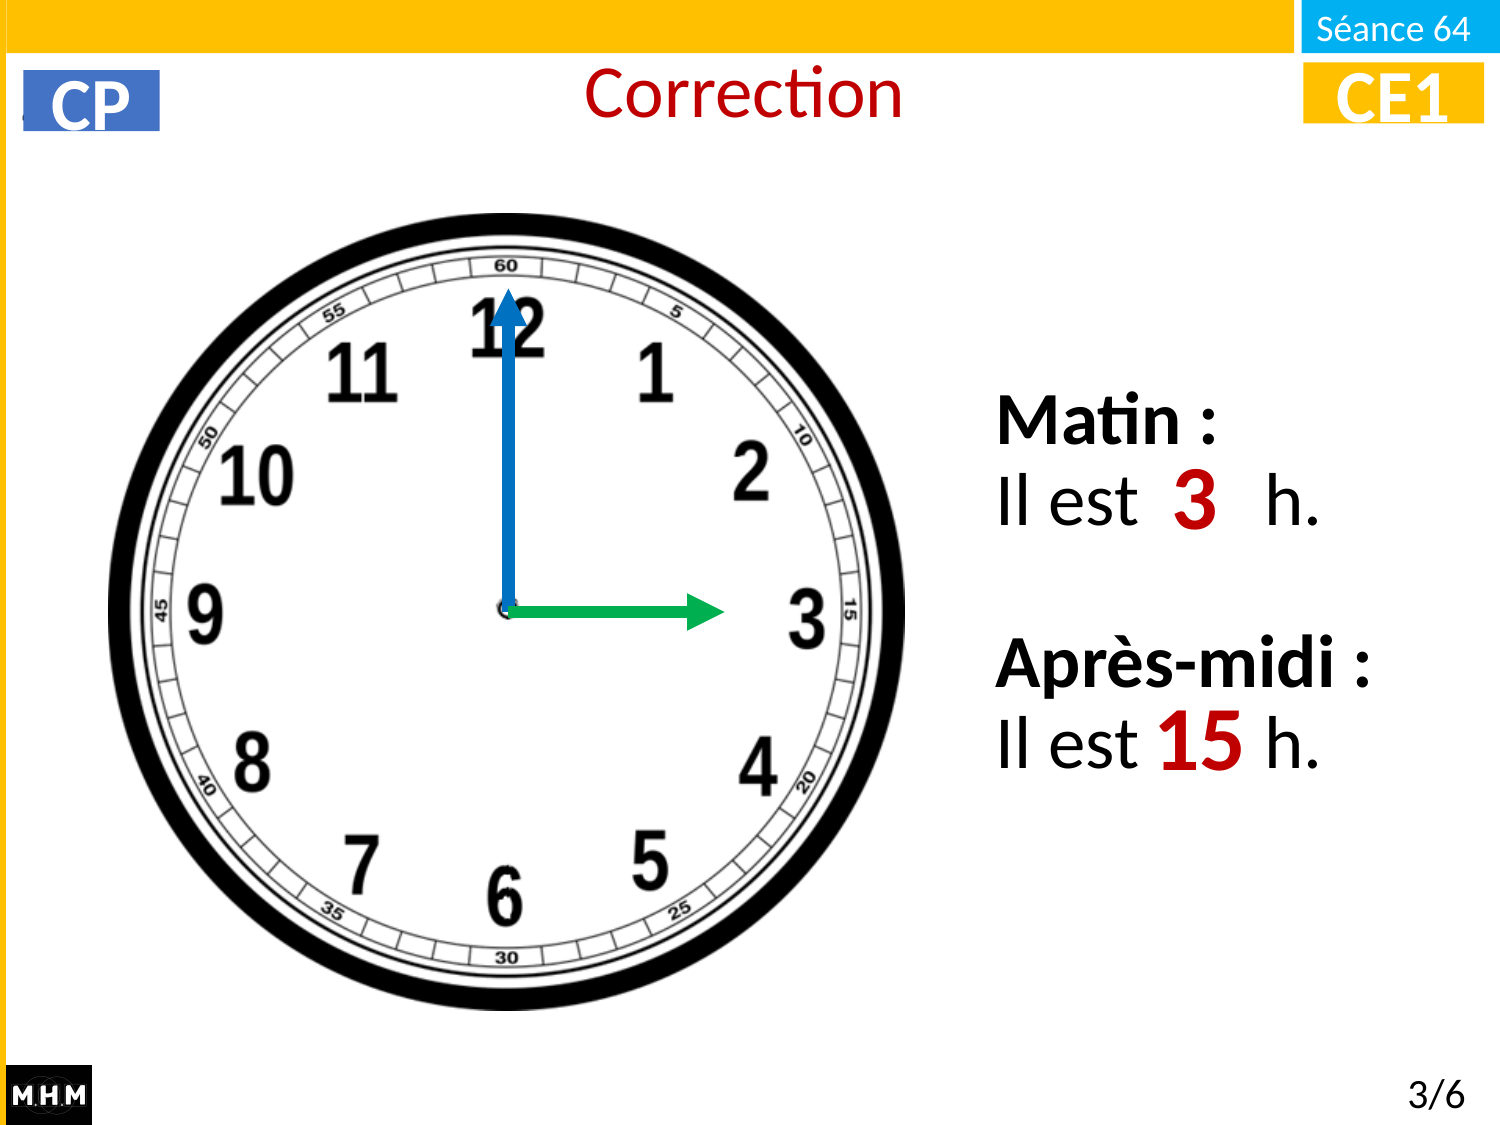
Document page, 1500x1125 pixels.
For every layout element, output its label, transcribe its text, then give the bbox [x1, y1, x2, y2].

picture [108, 213, 905, 1011]
picture [6, 1065, 92, 1125]
text_box 3 [1145, 450, 1244, 550]
list 3/6 [1373, 1064, 1500, 1125]
text_box 15 [1138, 691, 1262, 791]
text_box CE1 [1302, 61, 1485, 124]
text_box Matin : Il est . . . h. Après-midi : Il est . . . h. [980, 301, 1500, 863]
text_box CP [22, 69, 161, 132]
title Correction [569, 43, 1500, 143]
